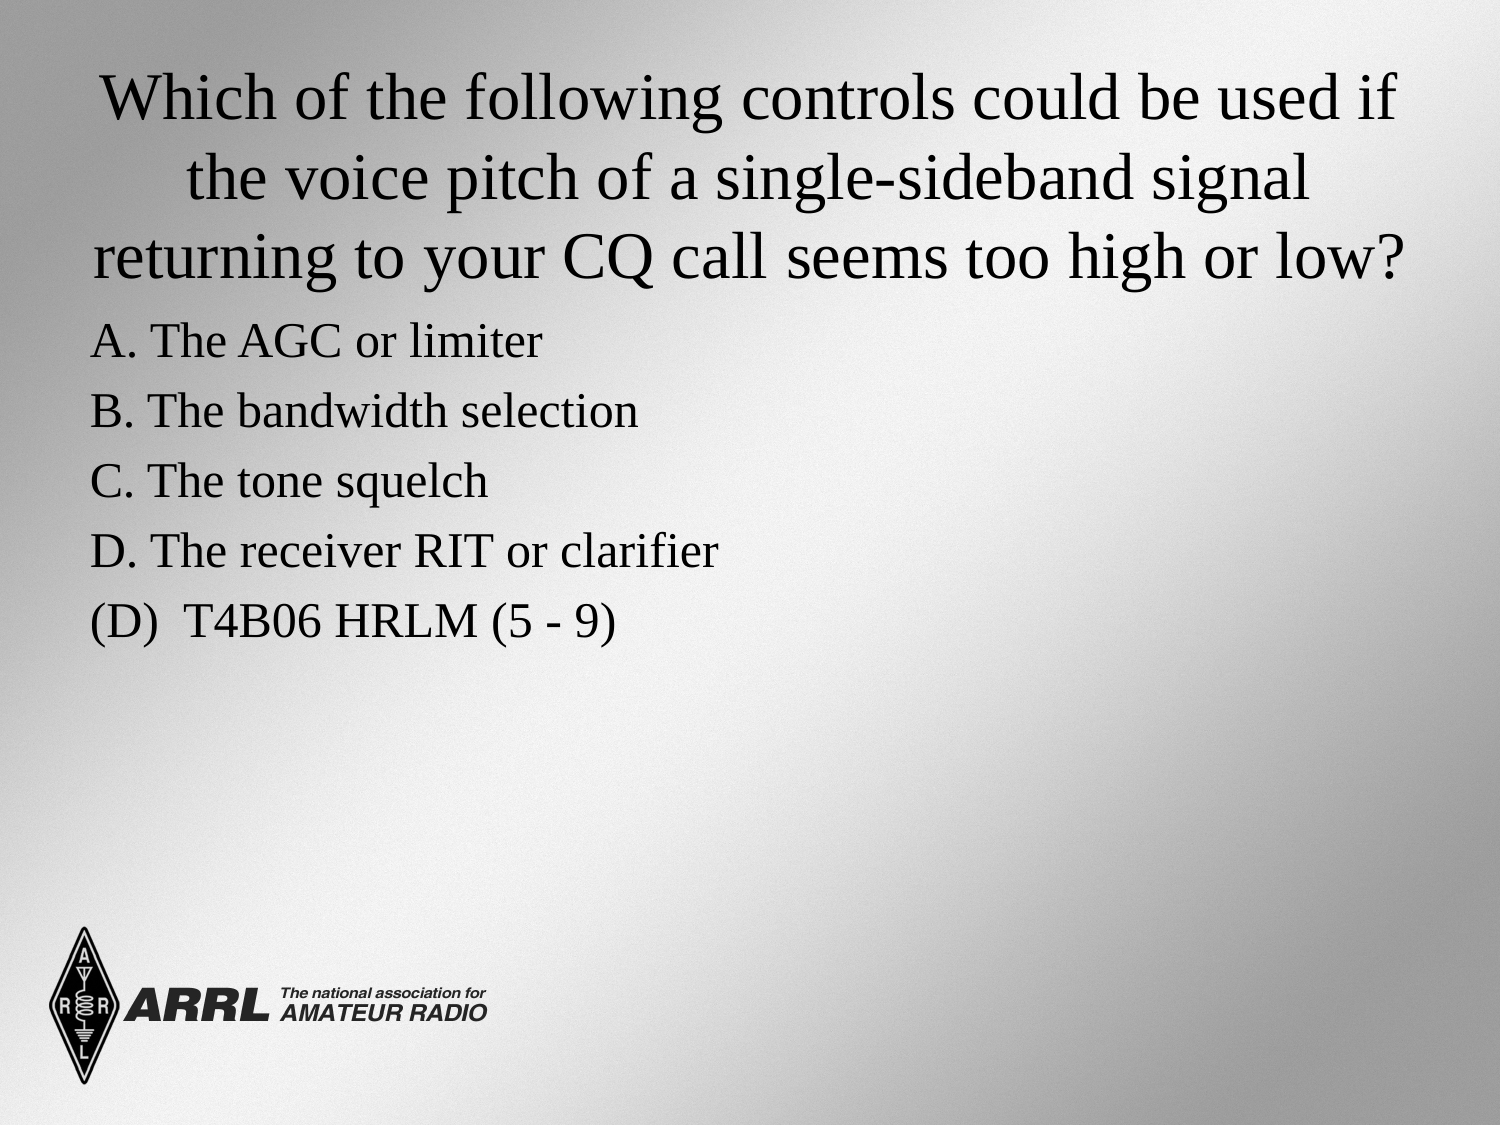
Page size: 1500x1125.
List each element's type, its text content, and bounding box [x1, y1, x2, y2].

title Which of the following controls could be used if the voice pitch of a single-sideband signal returning to your CQ call seems too high or low? [75, 45, 1425, 233]
picture [0, 0, 1500, 1125]
list A. The AGC or limiter B. The bandwidth selection C. The tone squelch D. The receiver RIT or clarifier (D) T4B06 HRLM (5 - 9) [75, 299, 1425, 1005]
